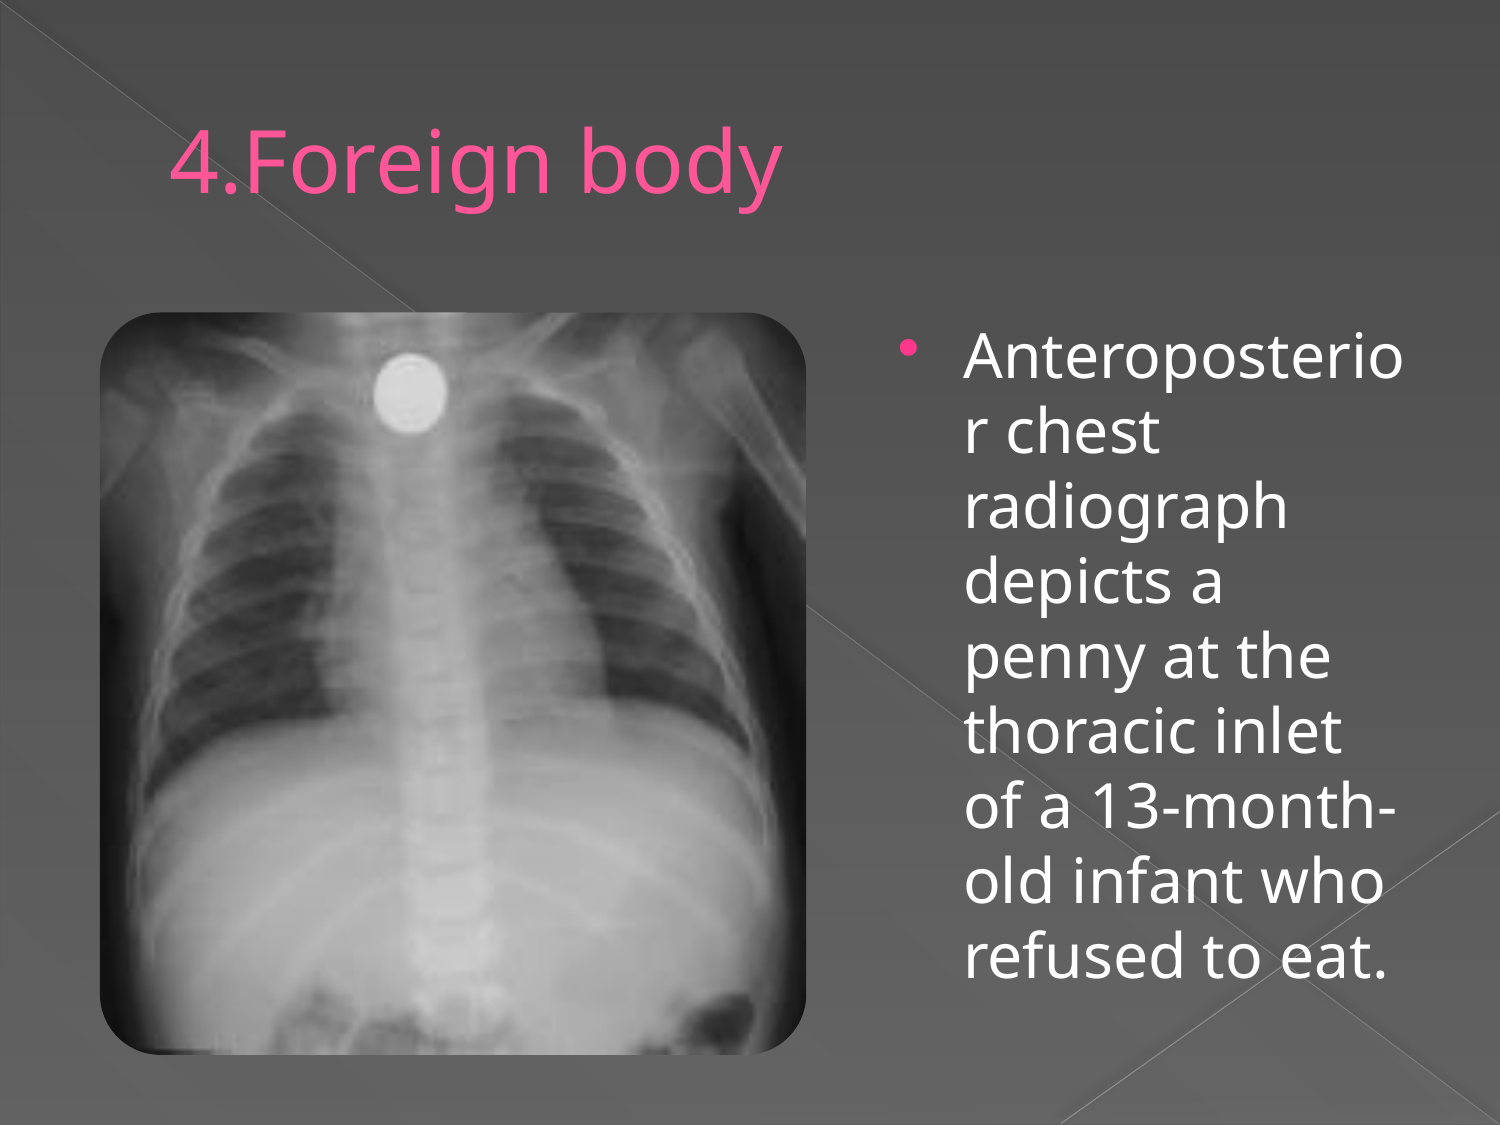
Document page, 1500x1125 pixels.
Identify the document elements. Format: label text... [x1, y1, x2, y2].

title 4.Foreign body [75, 43, 1425, 274]
picture [99, 312, 807, 1056]
list Anteroposterior chest radiograph depicts a penny at the thoracic inlet of a 13-month-old infant who refused to eat. [875, 308, 1425, 1059]
